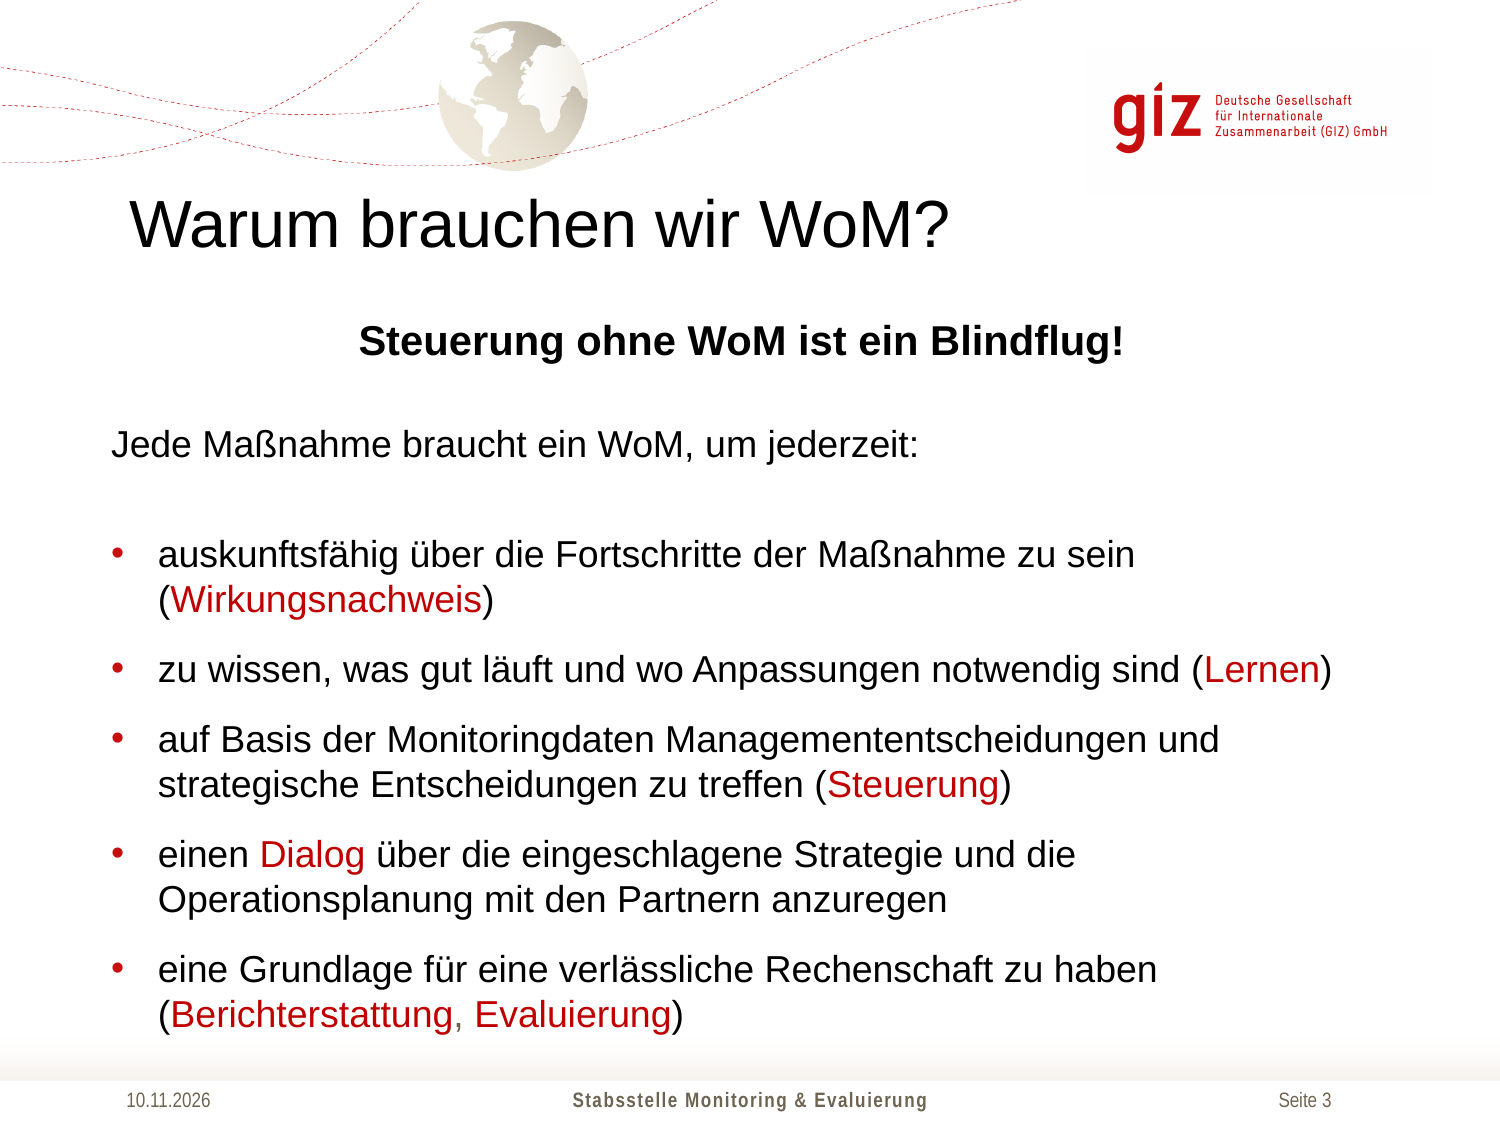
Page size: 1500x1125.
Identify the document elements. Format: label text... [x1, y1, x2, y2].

title Warum brauchen wir WoM? [113, 173, 1391, 275]
footer Stabsstelle Monitoring & Evaluierung [469, 1079, 1031, 1121]
list Steuerung ohne WoM ist ein Blindflug! Jede Maßnahme braucht ein WoM, um jederzeit: auskunftsfähig über die Fortschritte der Maßnahme zu sein (Wirkungsnachweis) zu wissen, was gut läuft und wo Anpassungen notwendig sind (Lernen) auf Basis der Monitoringdaten Managemententscheidungen und strategische Entscheidungen zu treffen (Steuerung) einen Dialog über die eingeschlagene Strategie und die Operationsplanung mit den Partnern anzuregen eine Grundlage für eine verlässliche Rechenschaft zu haben (Berichterstattung, Evaluierung) [95, 305, 1389, 1028]
picture [0, 0, 1500, 194]
picture [0, 959, 1500, 1081]
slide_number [111, 1079, 325, 1121]
